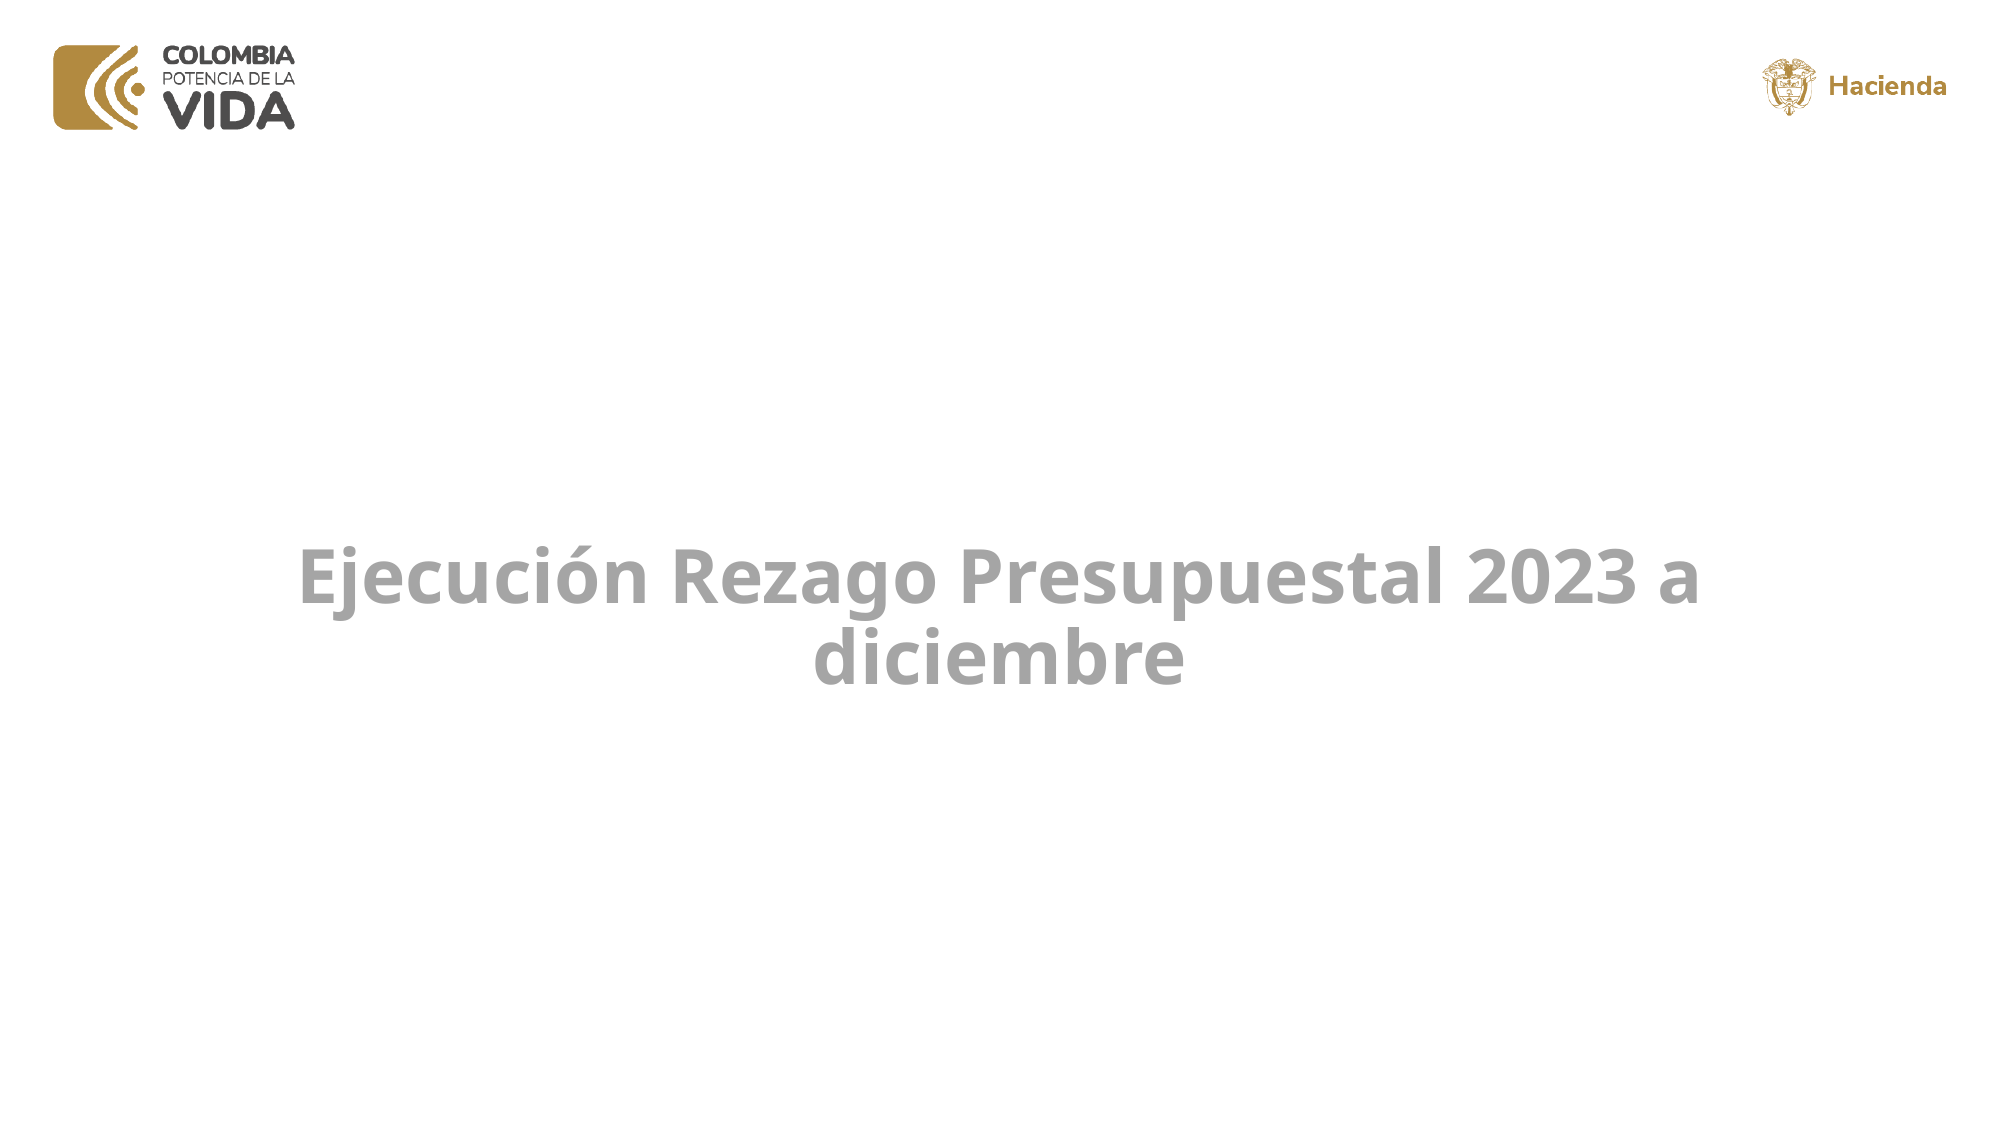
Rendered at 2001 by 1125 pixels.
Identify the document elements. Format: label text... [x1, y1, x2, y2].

picture [0, 0, 2001, 1125]
text_box Ejecución Rezago Presupuestal 2023 a diciembre [249, 627, 1750, 709]
